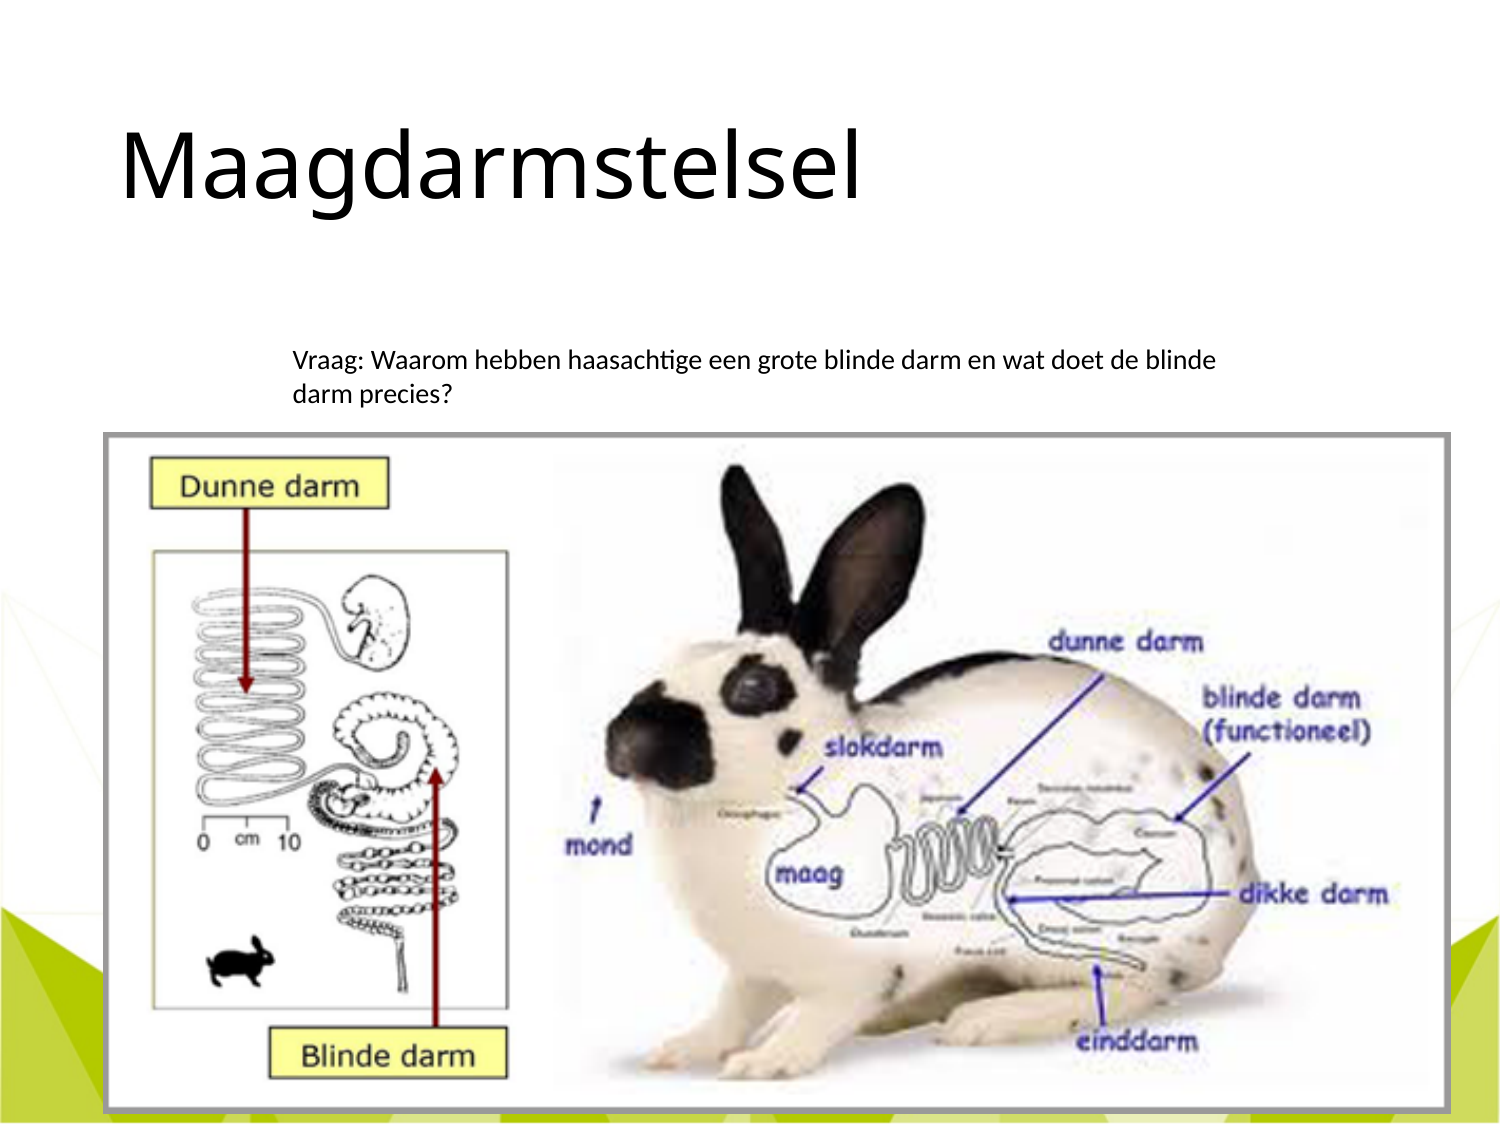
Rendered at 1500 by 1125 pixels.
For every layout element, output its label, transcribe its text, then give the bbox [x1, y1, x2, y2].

picture [0, 0, 1500, 1125]
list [103, 432, 1452, 1114]
text_box Vraag: Waarom hebben haasachtige een grote blinde darm en wat doet de blinde darm precies? [277, 334, 1236, 417]
title Maagdarmstelsel [103, 59, 1397, 278]
